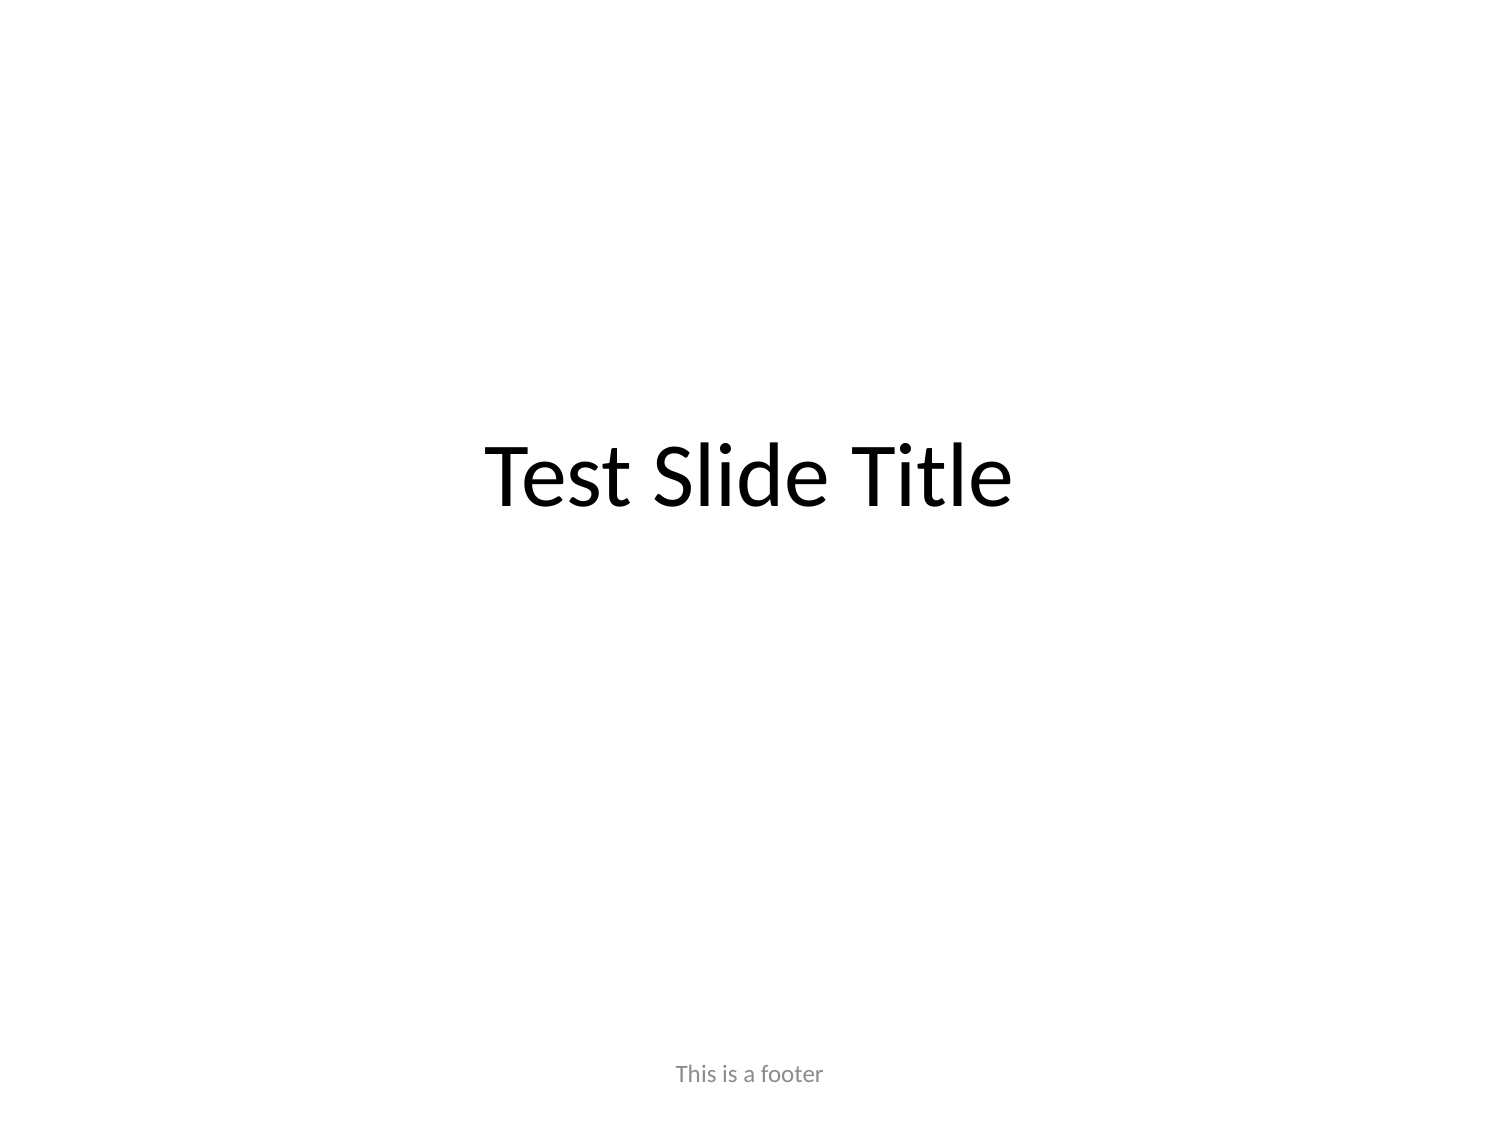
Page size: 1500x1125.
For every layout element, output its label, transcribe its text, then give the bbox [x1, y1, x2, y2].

title Test Slide Title [112, 349, 1388, 591]
footer This is a footer [512, 1042, 988, 1103]
